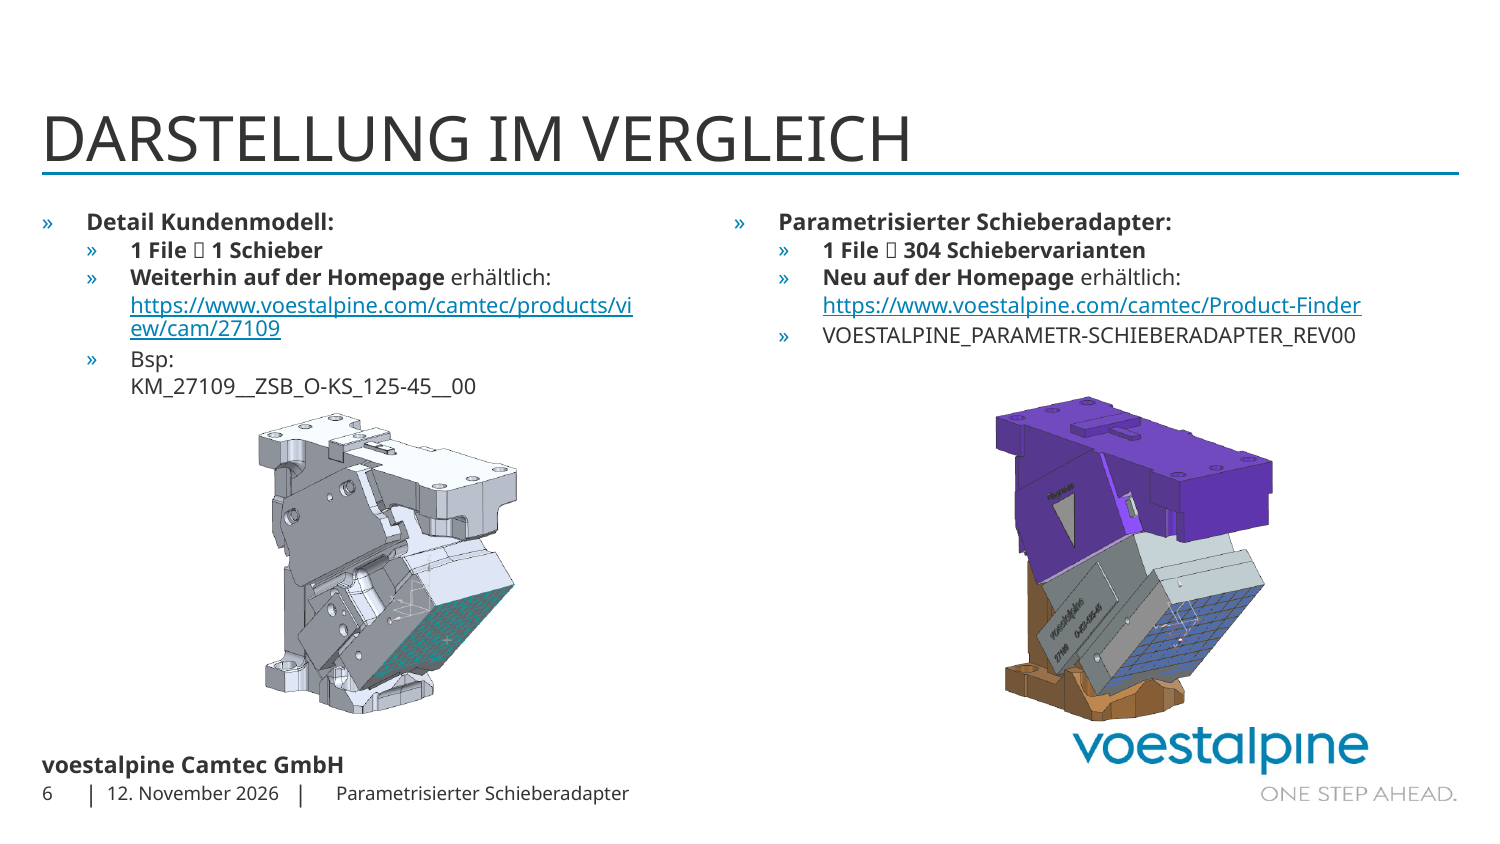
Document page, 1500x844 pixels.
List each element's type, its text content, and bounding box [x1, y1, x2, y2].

picture [987, 390, 1500, 844]
text_box Parametrisierter Schieberadapter: 1 File  304 Schiebervarianten Neu auf der Homepage erhältlich: https://www.voestalpine.com/camtec/Product-Finder VOESTALPINE_PARAMETR-SCHIEBERADAPTER_REV00 [733, 206, 1404, 627]
title DARSTELLUNG IM VERGLEICH [41, 28, 1459, 175]
slide_number 6 [41, 772, 89, 818]
slide_number 11. März 2025 [89, 772, 297, 818]
picture [255, 409, 521, 720]
list Detail Kundenmodell: 1 File  1 Schieber Weiterhin auf der Homepage erhältlich: https://www.voestalpine.com/camtec/products/view/cam/27109 Bsp: KM_27109__ZSB_O-KS_125-45__00 [41, 206, 636, 412]
footer Parametrisierter Schieberadapter [321, 772, 1005, 818]
